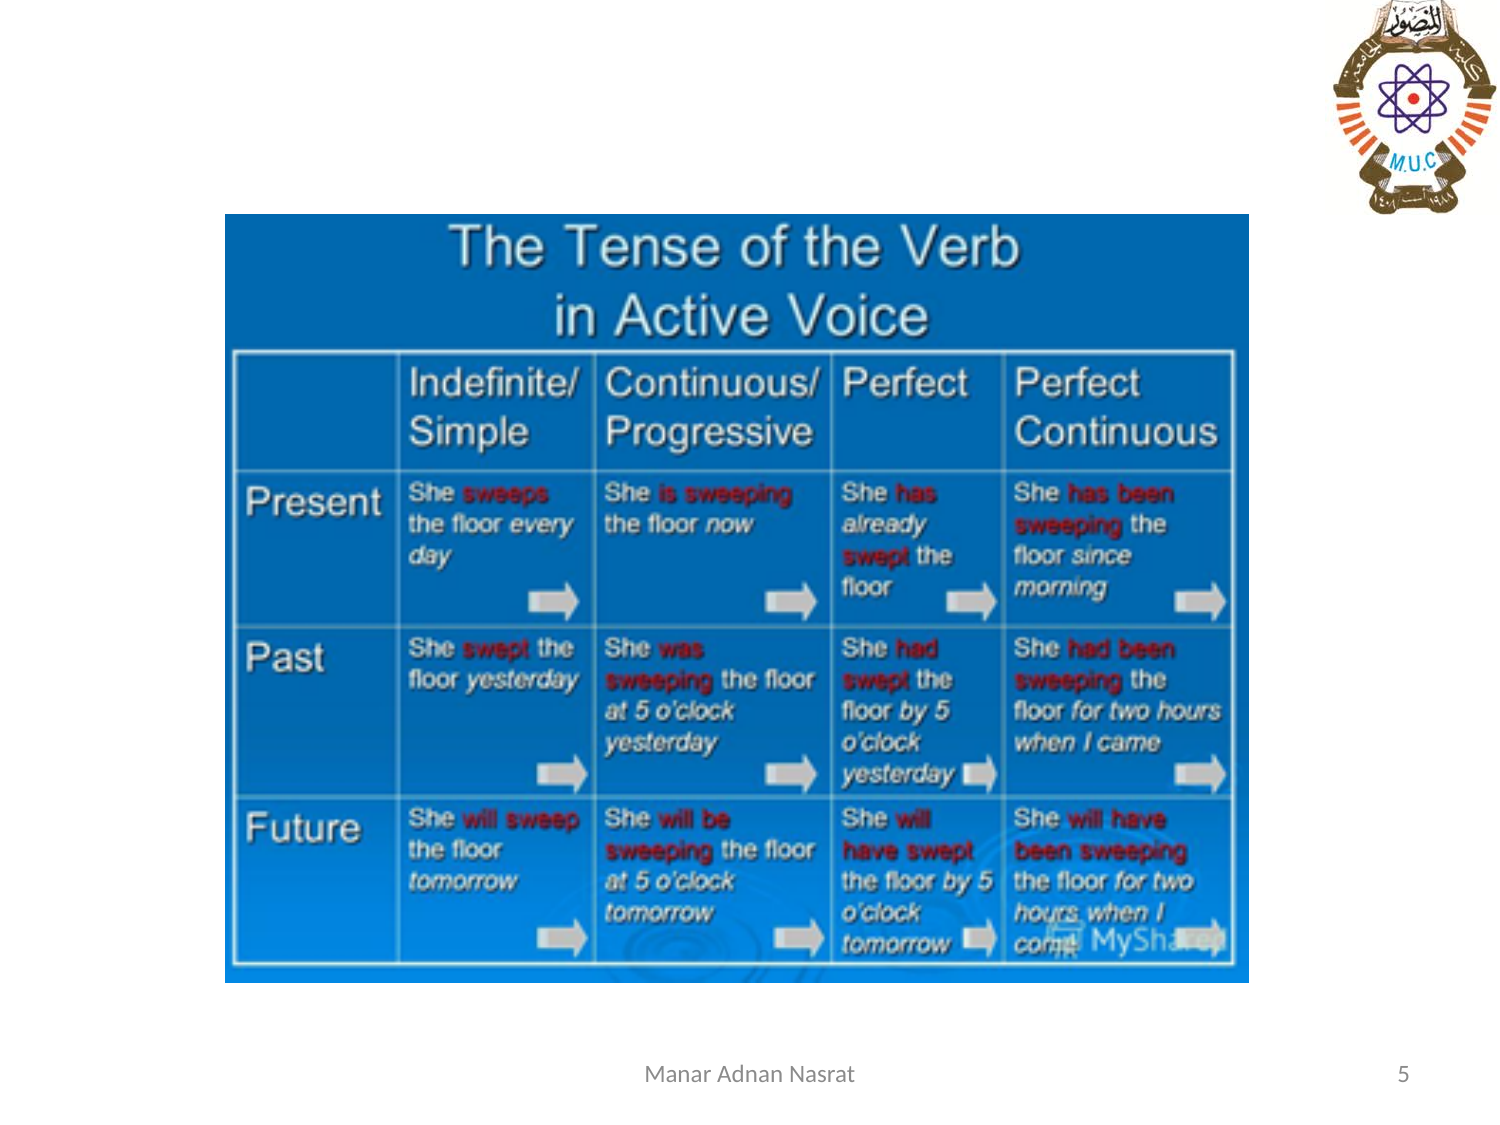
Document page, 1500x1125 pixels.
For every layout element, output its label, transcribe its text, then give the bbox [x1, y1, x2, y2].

picture [1324, 0, 1500, 215]
slide_number 5 [1074, 1042, 1425, 1103]
footer Manar Adnan Nasrat [512, 1042, 988, 1103]
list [224, 214, 1249, 983]
